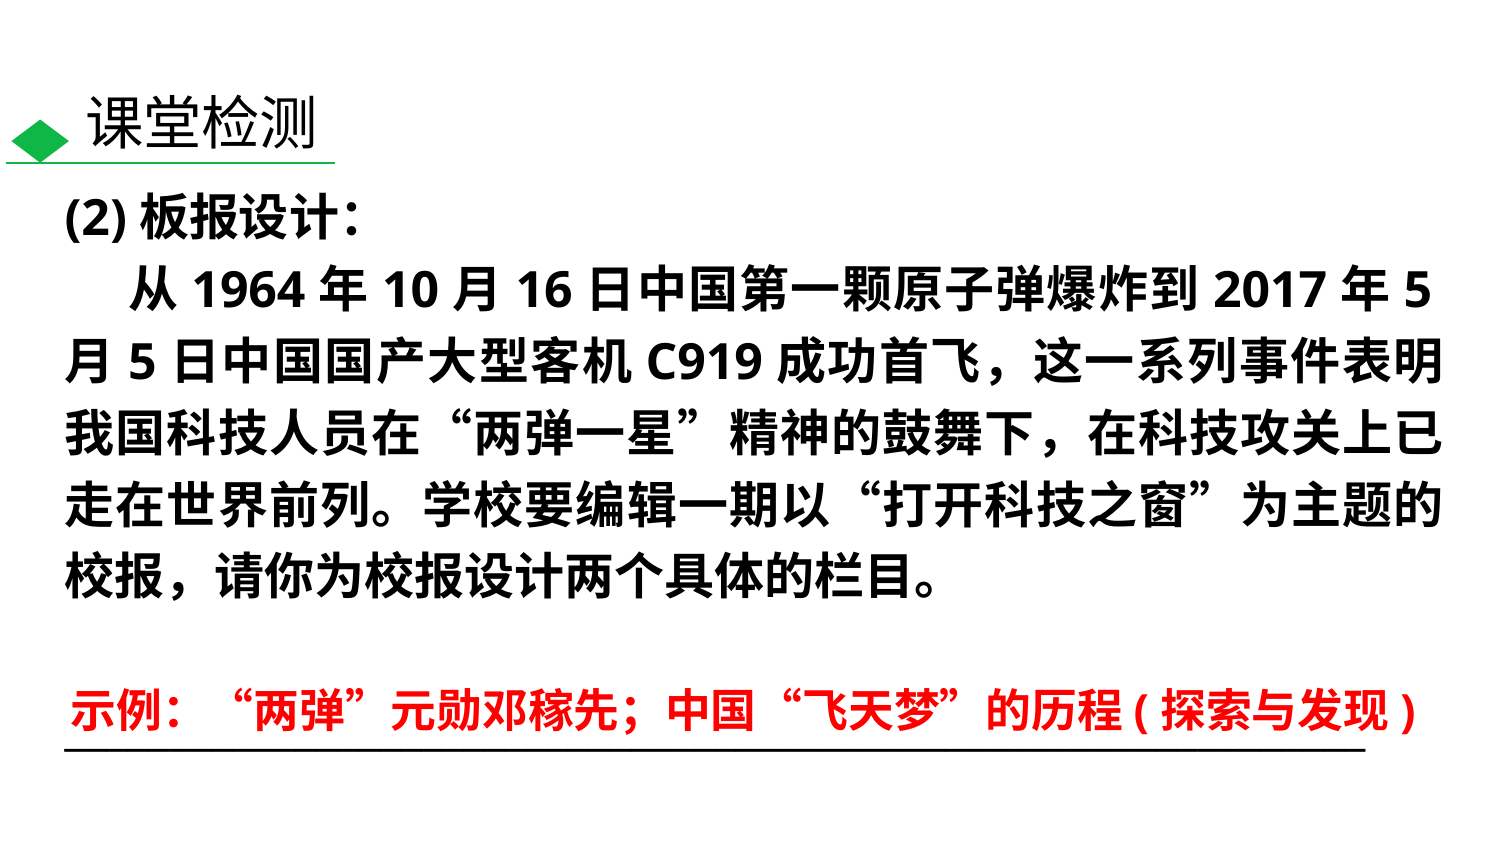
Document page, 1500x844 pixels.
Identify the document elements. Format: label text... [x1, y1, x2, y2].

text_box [5, 79, 336, 166]
text_box 示例：“两弹”元勋邓稼先；中国“飞天梦”的历程(探索与发现) [55, 647, 1431, 745]
text_box (2)板报设计： 从1964年10月16日中国第一颗原子弹爆炸到2017年5月5日中国国产大型客机C919成功首飞，这一系列事件表明我国科技人员在“两弹一星”精神的鼓舞下，在科技攻关上已走在世界前列。学校要编辑一期以“打开科技之窗”为主题的校报，请你为校报设计两个具体的栏目。 ______________________________________________________________ [49, 165, 1459, 763]
